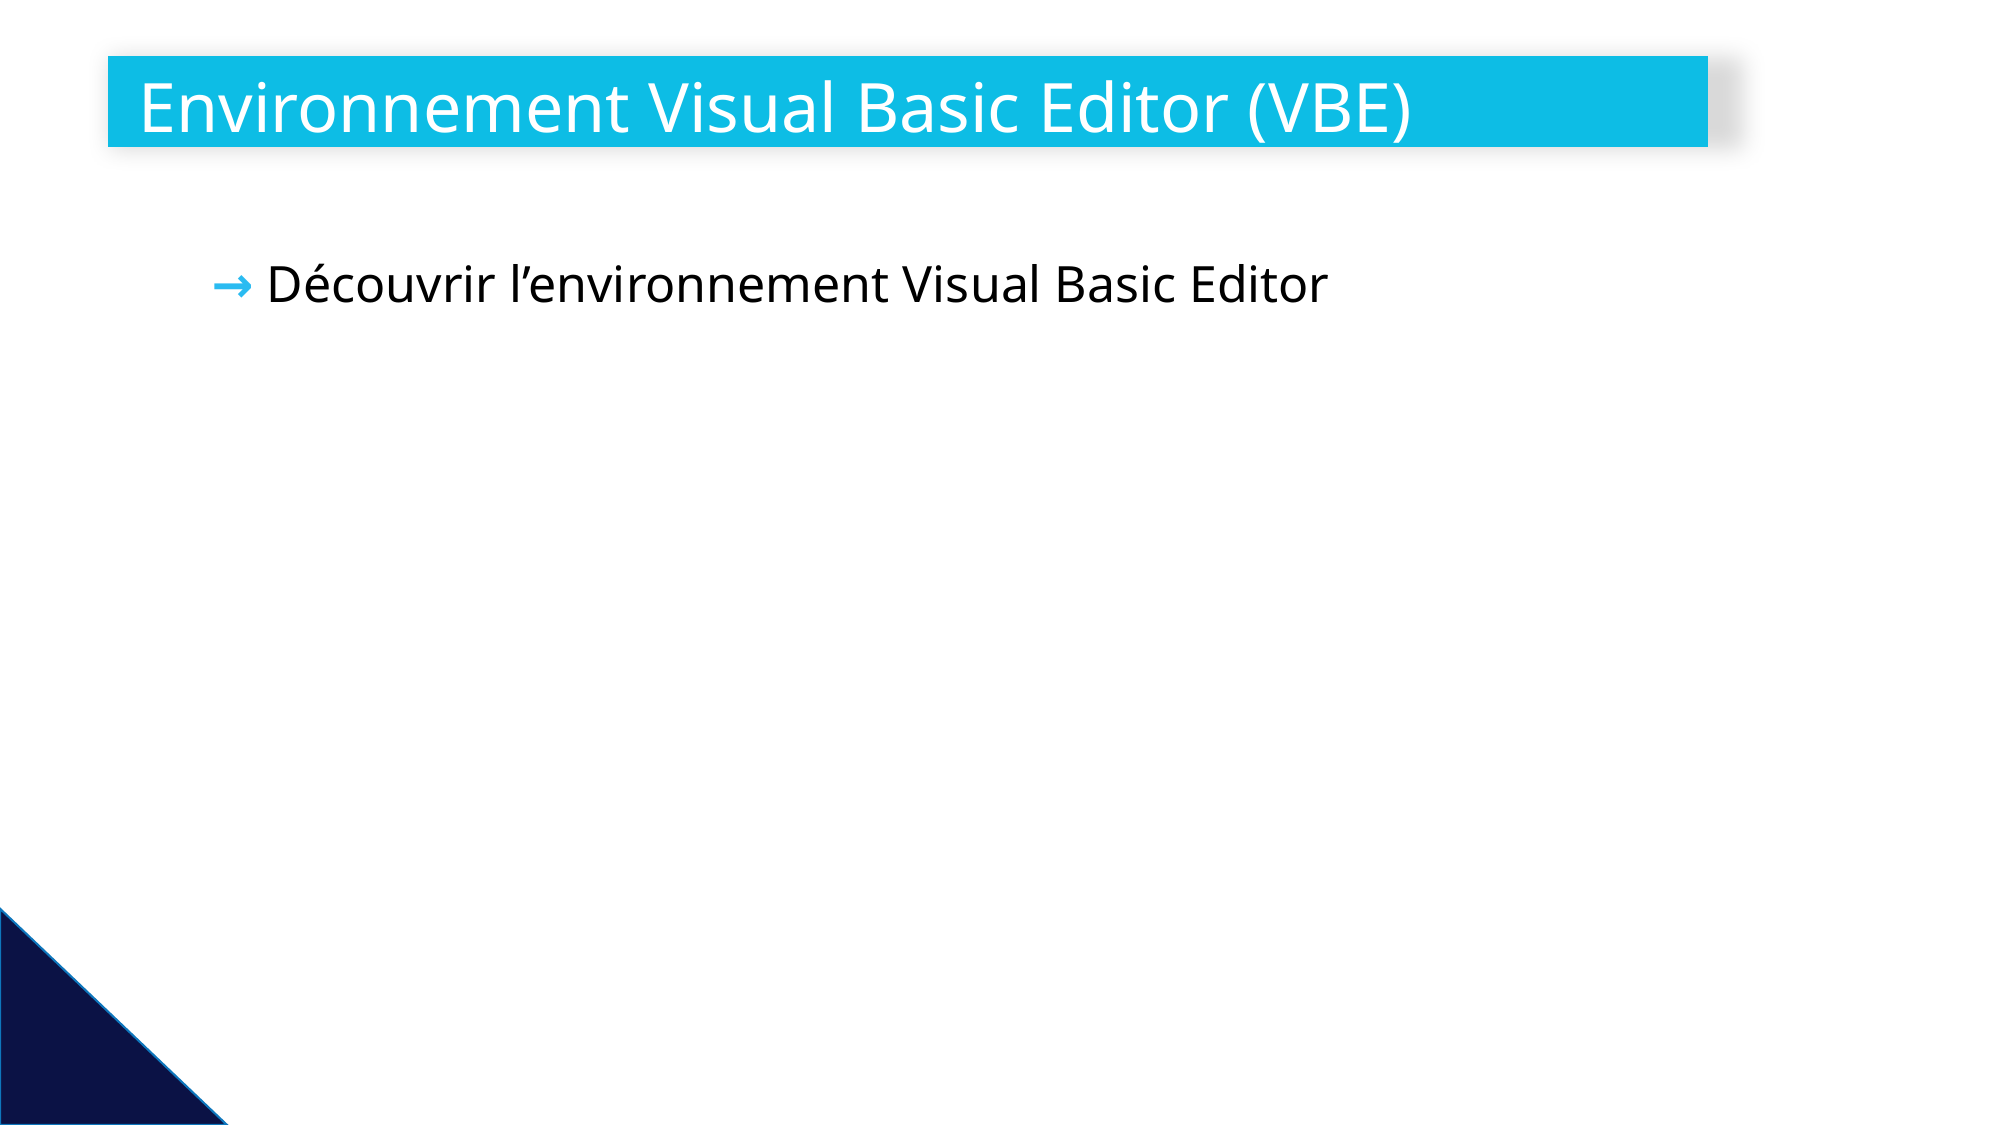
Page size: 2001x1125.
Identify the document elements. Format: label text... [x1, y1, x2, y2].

title Environnement Visual Basic Editor (VBE) [108, 56, 1708, 147]
text_box → Découvrir l’environnement Visual Basic Editor [196, 185, 1596, 320]
text_box [0, 907, 229, 1125]
